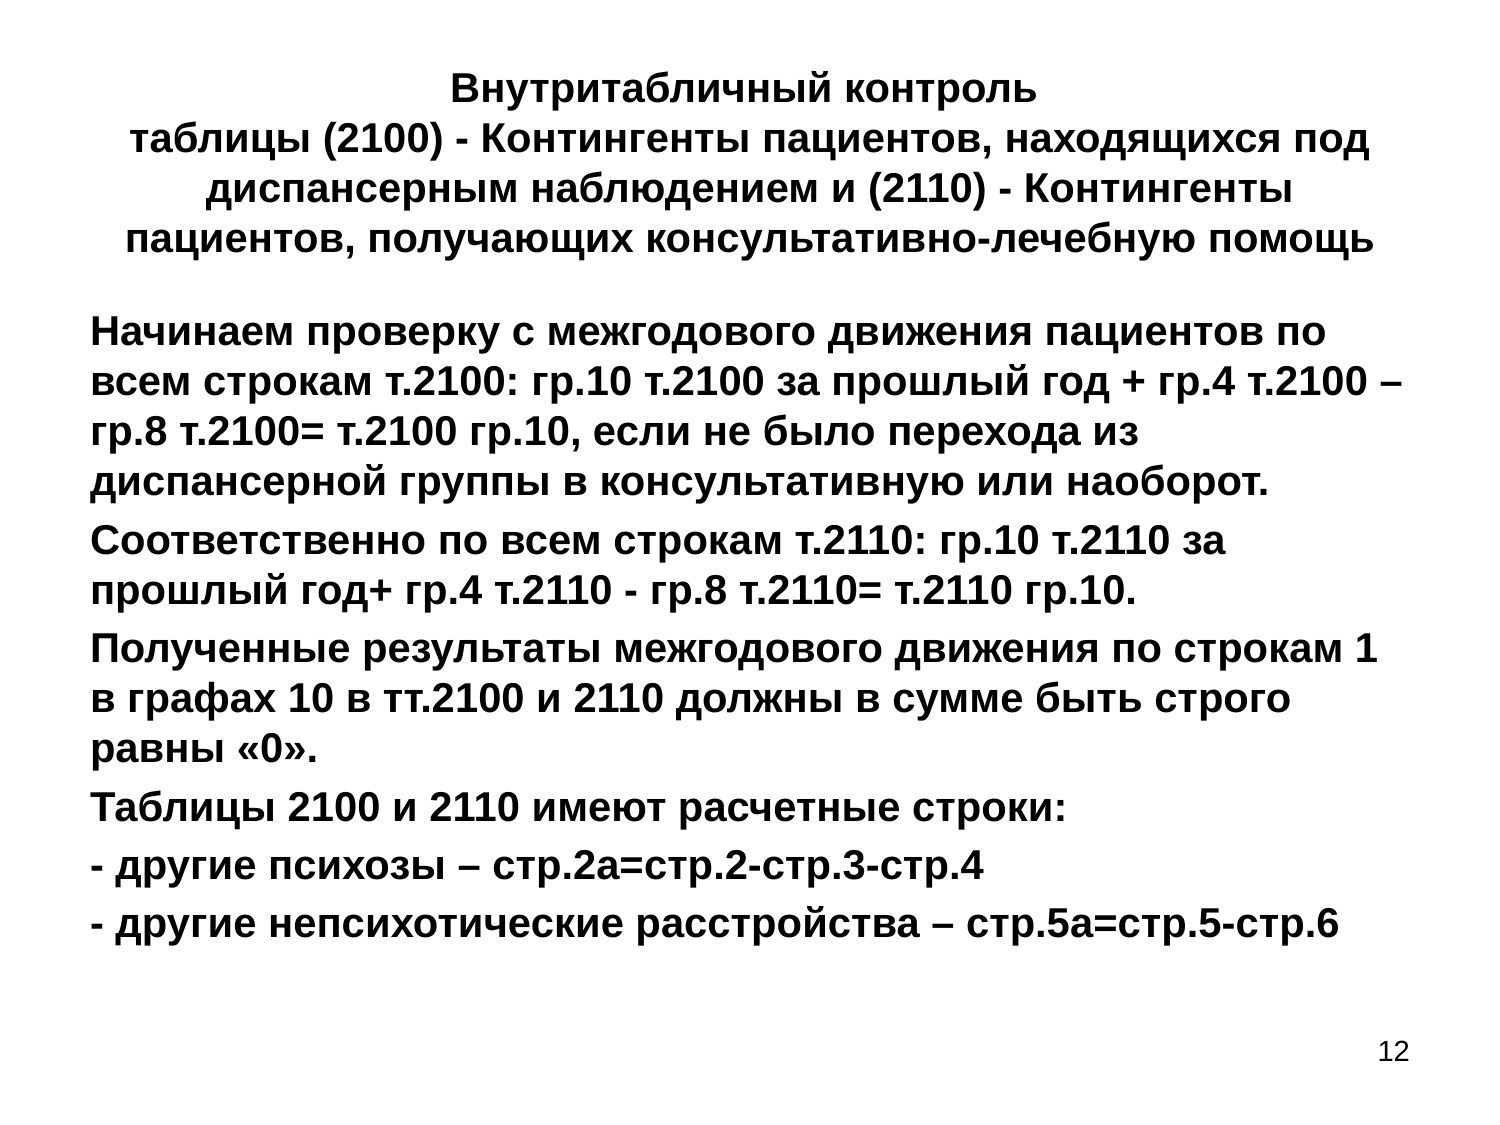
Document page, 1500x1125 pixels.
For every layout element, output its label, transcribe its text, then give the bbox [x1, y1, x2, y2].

title Внутритабличный контроль таблицы (2100) - Контингенты пациентов, находящихся под диспансерным наблюдением и (2110) - Контингенты пациентов, получающих консультативно-лечебную помощь [74, 44, 1426, 278]
list Начинаем проверку с межгодового движения пациентов по всем строкам т.2100: гр.10 т.2100 за прошлый год + гр.4 т.2100 – гр.8 т.2100= т.2100 гр.10, если не было перехода из диспансерной группы в консультативную или наоборот. Соответственно по всем строкам т.2110: гр.10 т.2110 за прошлый год+ гр.4 т.2110 - гр.8 т.2110= т.2110 гр.10. Полученные результаты межгодового движения по строкам 1 в графах 10 в тт.2100 и 2110 должны в сумме быть строго равны «0». Таблицы 2100 и 2110 имеют расчетные строки: - другие психозы – стр.2а=стр.2-стр.3-стр.4 - другие непсихотические расстройства – стр.5а=стр.5-стр.6 [74, 296, 1426, 1006]
slide_number 12 [1074, 1024, 1425, 1103]
